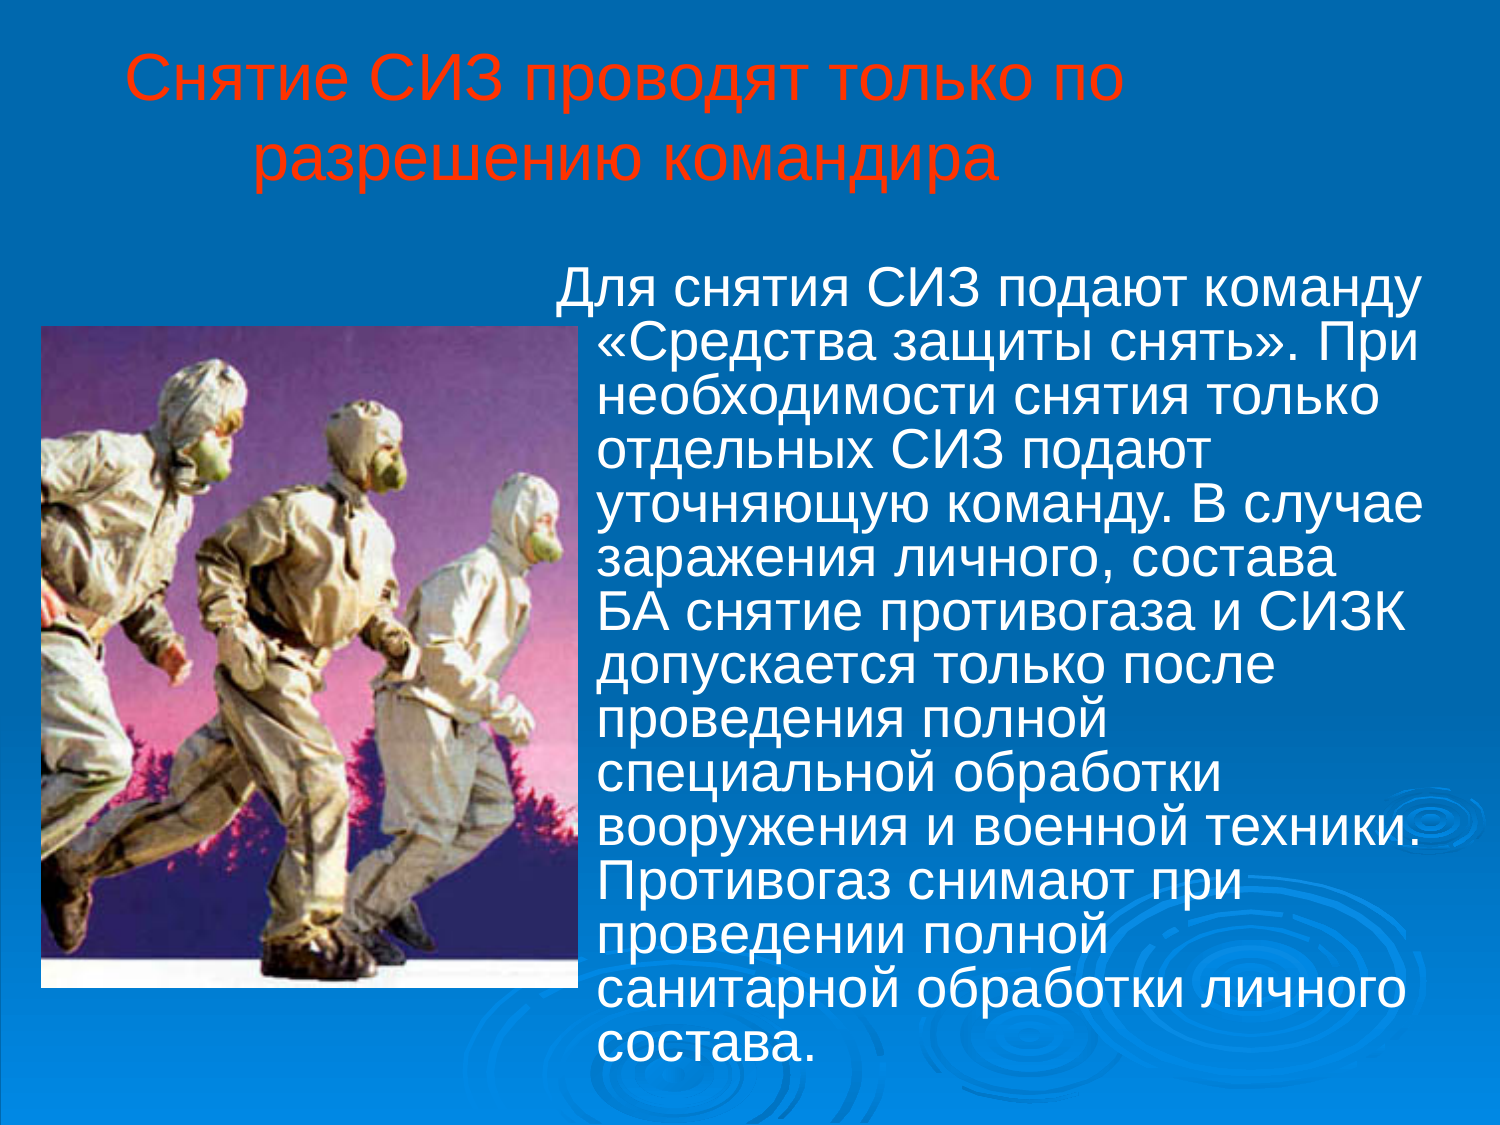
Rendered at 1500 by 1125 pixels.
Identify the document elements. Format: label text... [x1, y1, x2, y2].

title Снятие СИЗ проводят только по разрешению командира [40, 30, 1211, 197]
list Для снятия СИЗ подают команду «Средства защиты снять». При необходимости снятия только отдельных СИЗ подают уточняющую команду. В случае заражения личного, состава БА снятие противогаза и СИЗК допускается только после проведения полной специальной обработки вооружения и военной техники. Противогаз снимают при проведении полной санитарной обработки личного состава. [525, 255, 1442, 1012]
picture [40, 326, 578, 988]
